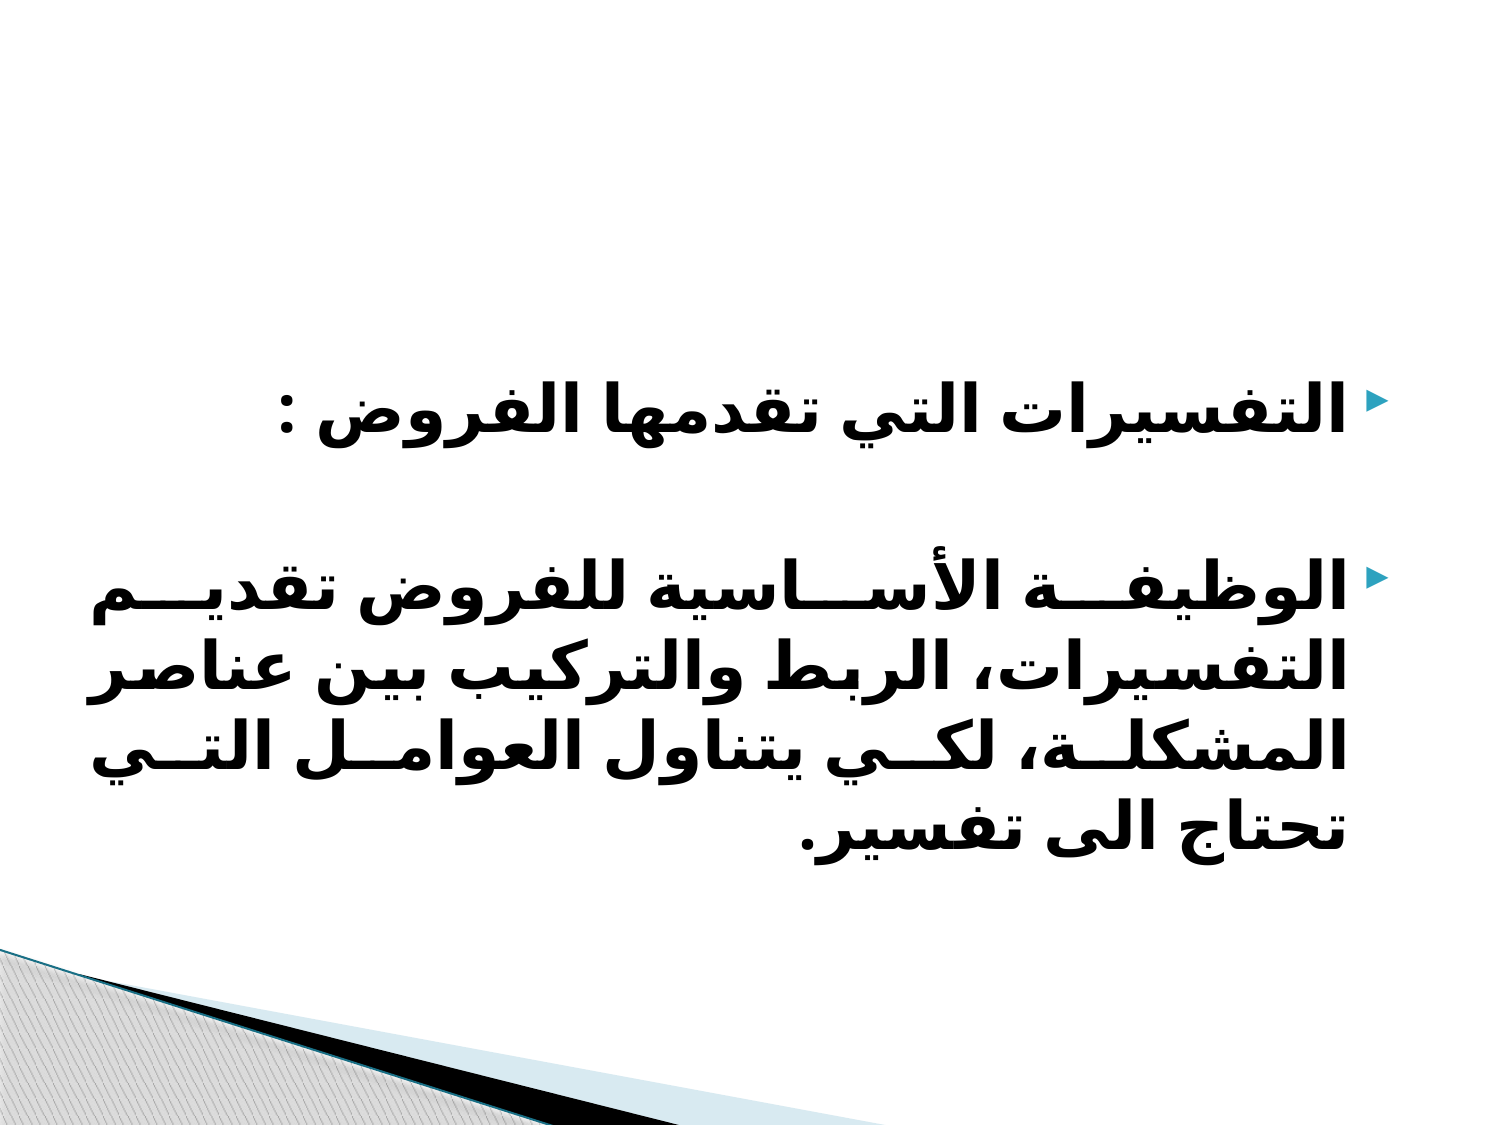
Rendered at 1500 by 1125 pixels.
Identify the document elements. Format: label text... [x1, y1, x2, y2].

list التفسيرات التي تقدمها الفروض : الوظيفة الأساسية للفروض تقديم التفسيرات، الربط والتركيب بين عناصر المشكلة، لكي يتناول العوامل التي تحتاج الى تفسير. [75, 243, 1425, 986]
